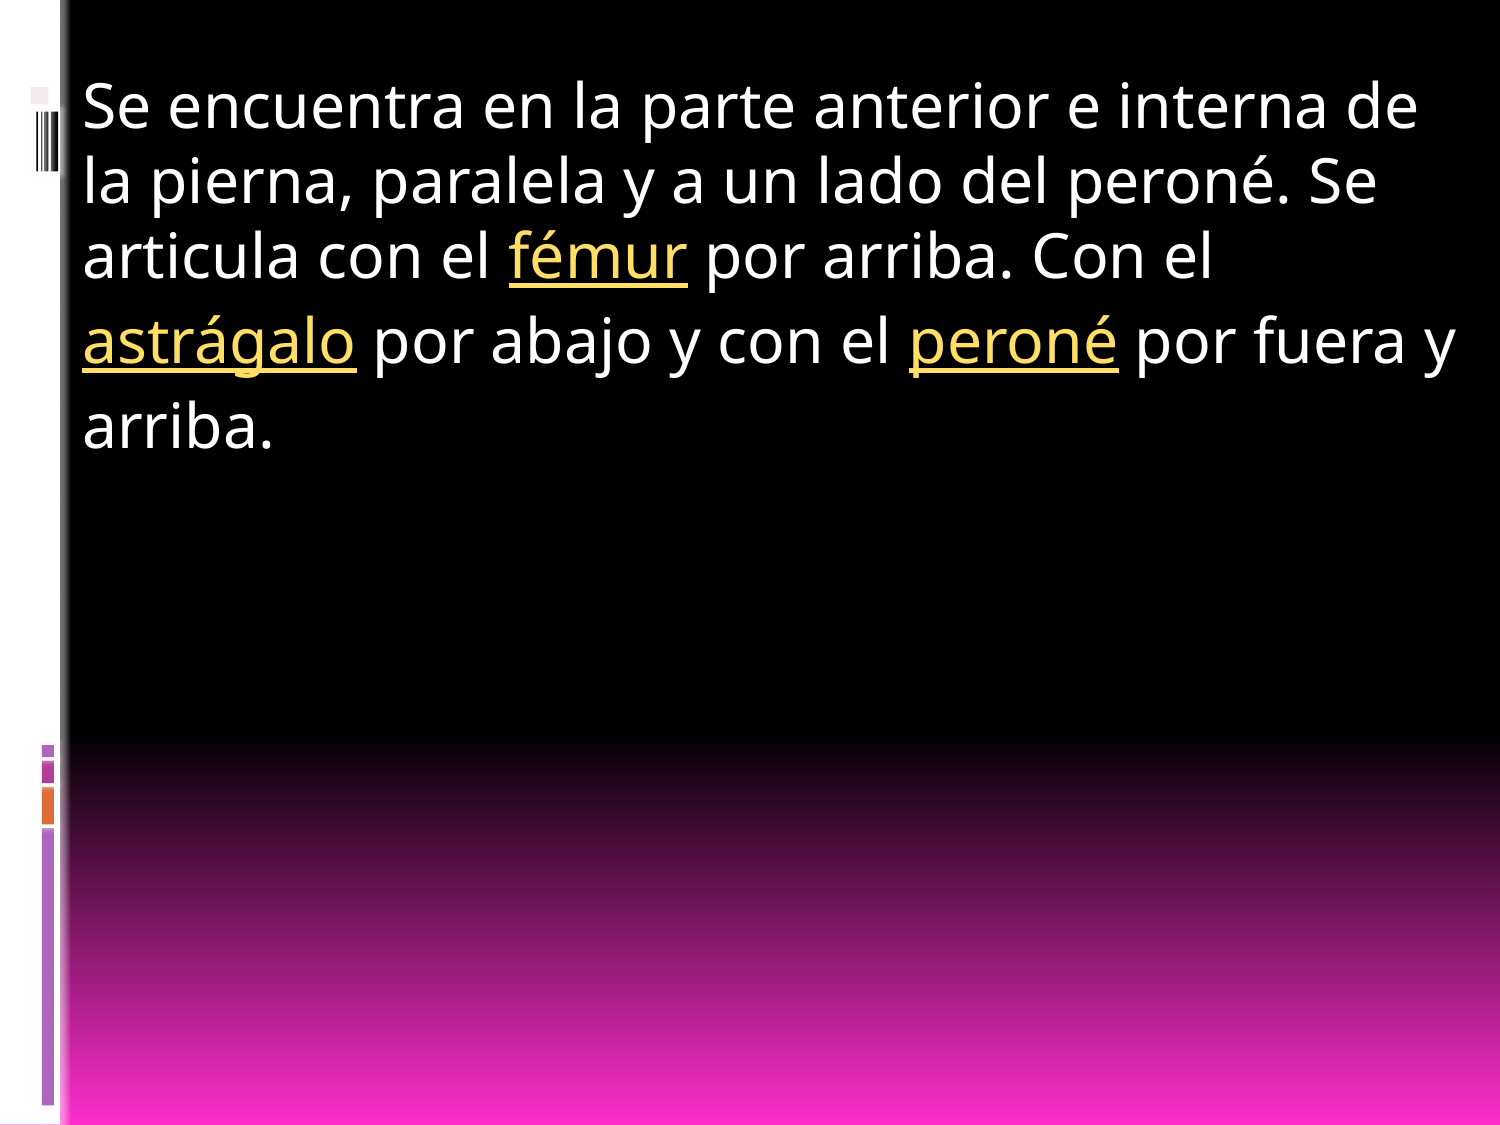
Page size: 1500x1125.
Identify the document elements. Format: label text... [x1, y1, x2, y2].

list Se encuentra en la parte anterior e interna de la pierna, paralela y a un lado del peroné. Se articula con el fémur por arriba. Con el astrágalo por abajo y con el peroné por fuera y arriba. [0, 58, 1500, 1125]
